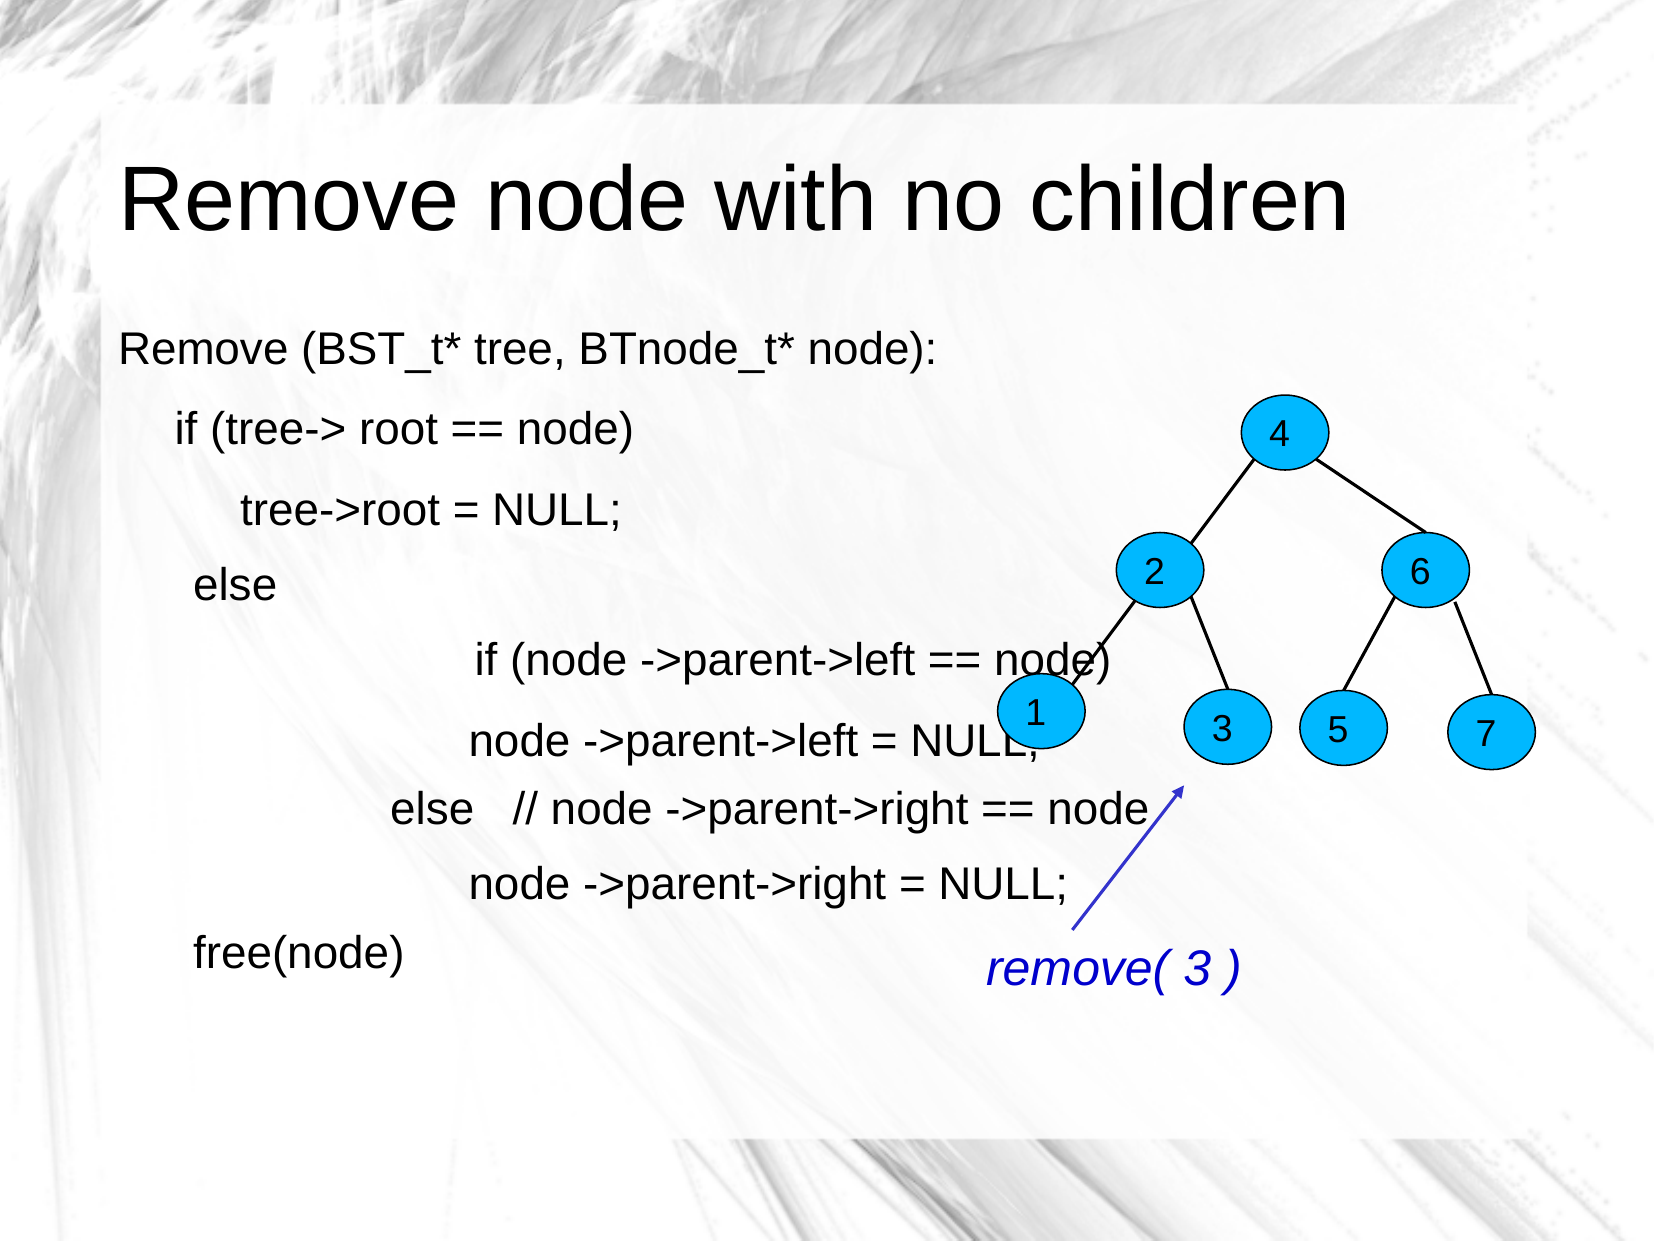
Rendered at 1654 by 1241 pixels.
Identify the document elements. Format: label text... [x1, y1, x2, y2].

text_box 3 [1184, 689, 1272, 765]
title Remove node with no children [118, 93, 1506, 299]
picture [0, 0, 1654, 1241]
list Remove (BST_t* tree, BTnode_t* node): if (tree-> root == node) tree->root = NULL; else if (node ->parent->left == node) node ->parent->left = NULL; else // node ->parent->right == node node ->parent->right = NULL; free(node) [118, 319, 1571, 1109]
text_box 5 [1299, 690, 1388, 766]
text_box 2 [1116, 532, 1204, 608]
text_box 4 [1241, 395, 1329, 471]
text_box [1454, 601, 1492, 695]
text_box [1316, 459, 1426, 533]
text_box remove( 3 ) [971, 933, 1306, 1004]
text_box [1072, 785, 1184, 930]
text_box 7 [1447, 694, 1536, 770]
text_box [1191, 459, 1255, 544]
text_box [1190, 596, 1228, 690]
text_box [1343, 596, 1395, 691]
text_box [1072, 600, 1136, 685]
text_box 6 [1381, 532, 1470, 608]
text_box 1 [997, 673, 1086, 749]
